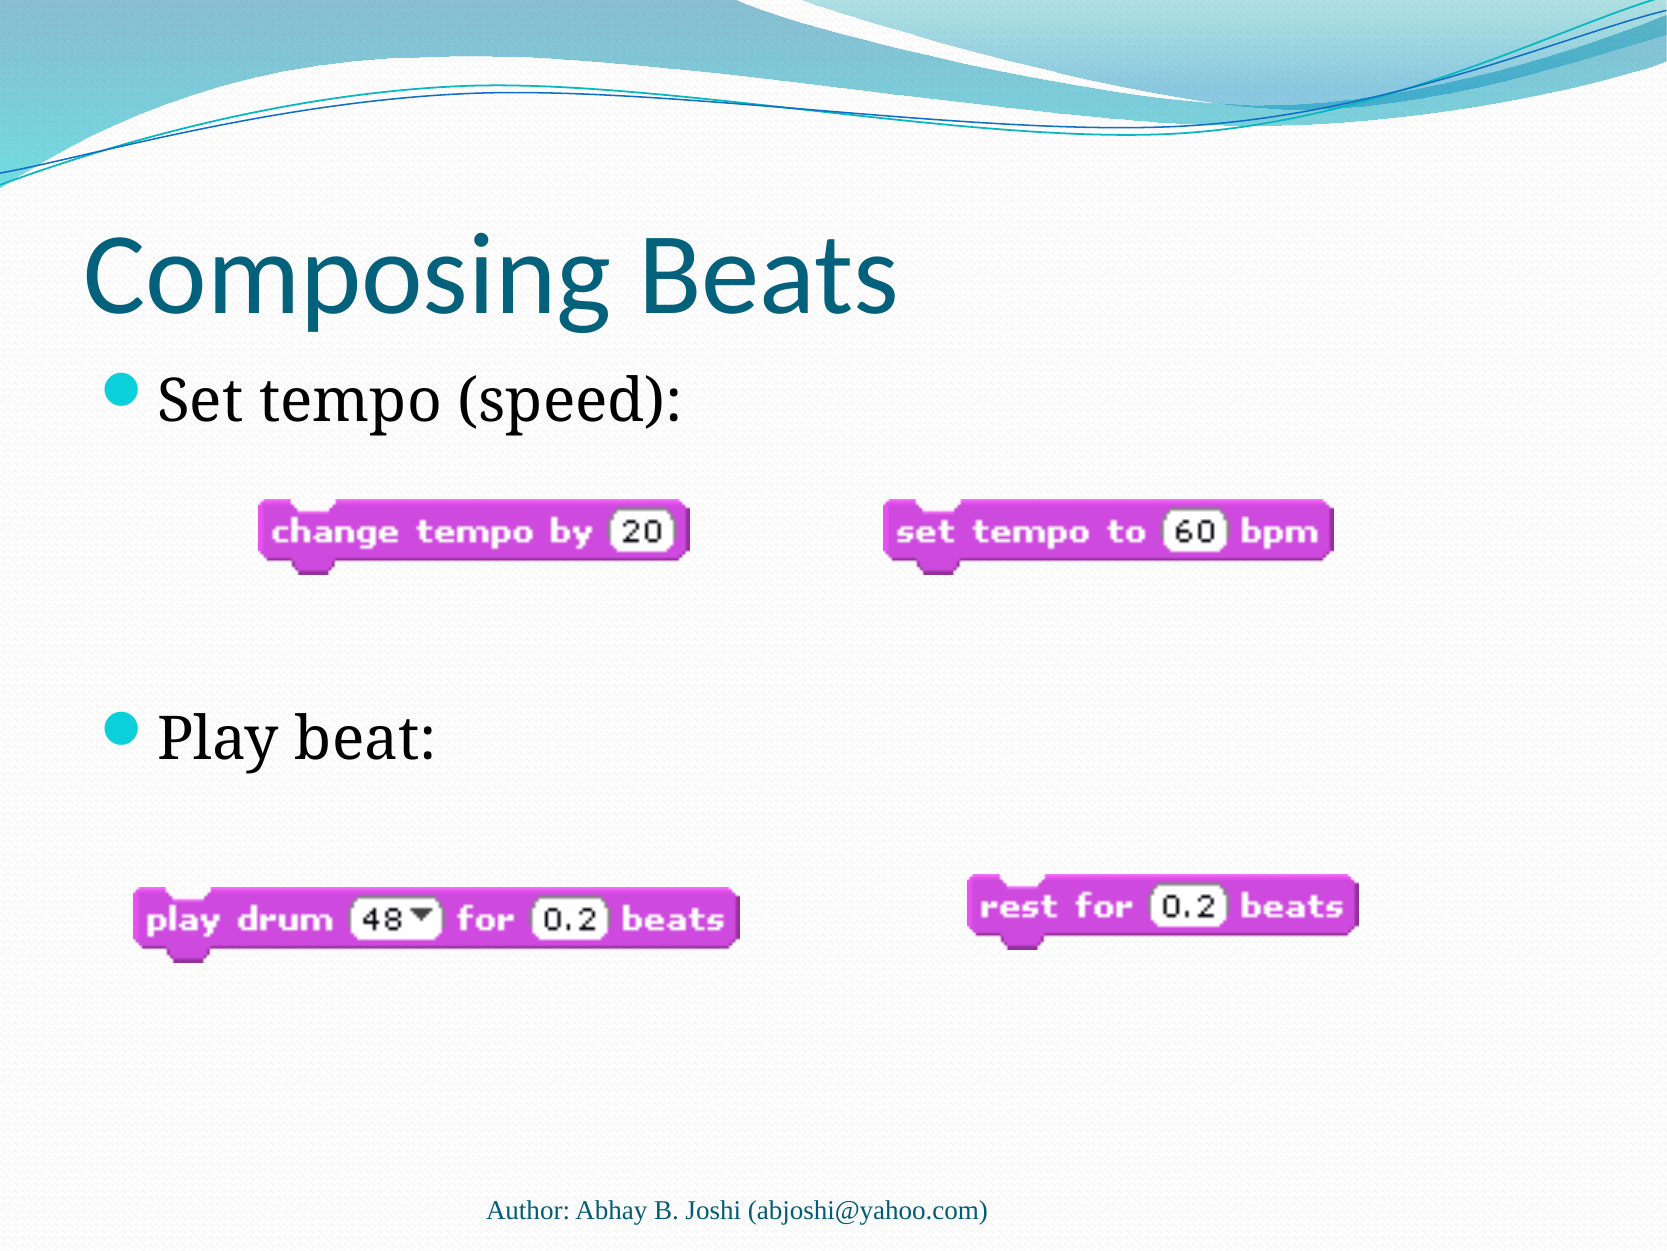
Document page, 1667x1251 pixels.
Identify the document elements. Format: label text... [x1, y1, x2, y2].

picture [133, 887, 740, 963]
picture [258, 499, 690, 576]
title Composing Beats [83, 128, 1584, 337]
picture [883, 499, 1334, 576]
list Set tempo (speed): Play beat: [83, 352, 1584, 1153]
footer Author: Abhay B. Joshi (abjoshi@yahoo.com) [486, 1158, 1098, 1226]
picture [967, 874, 1359, 951]
